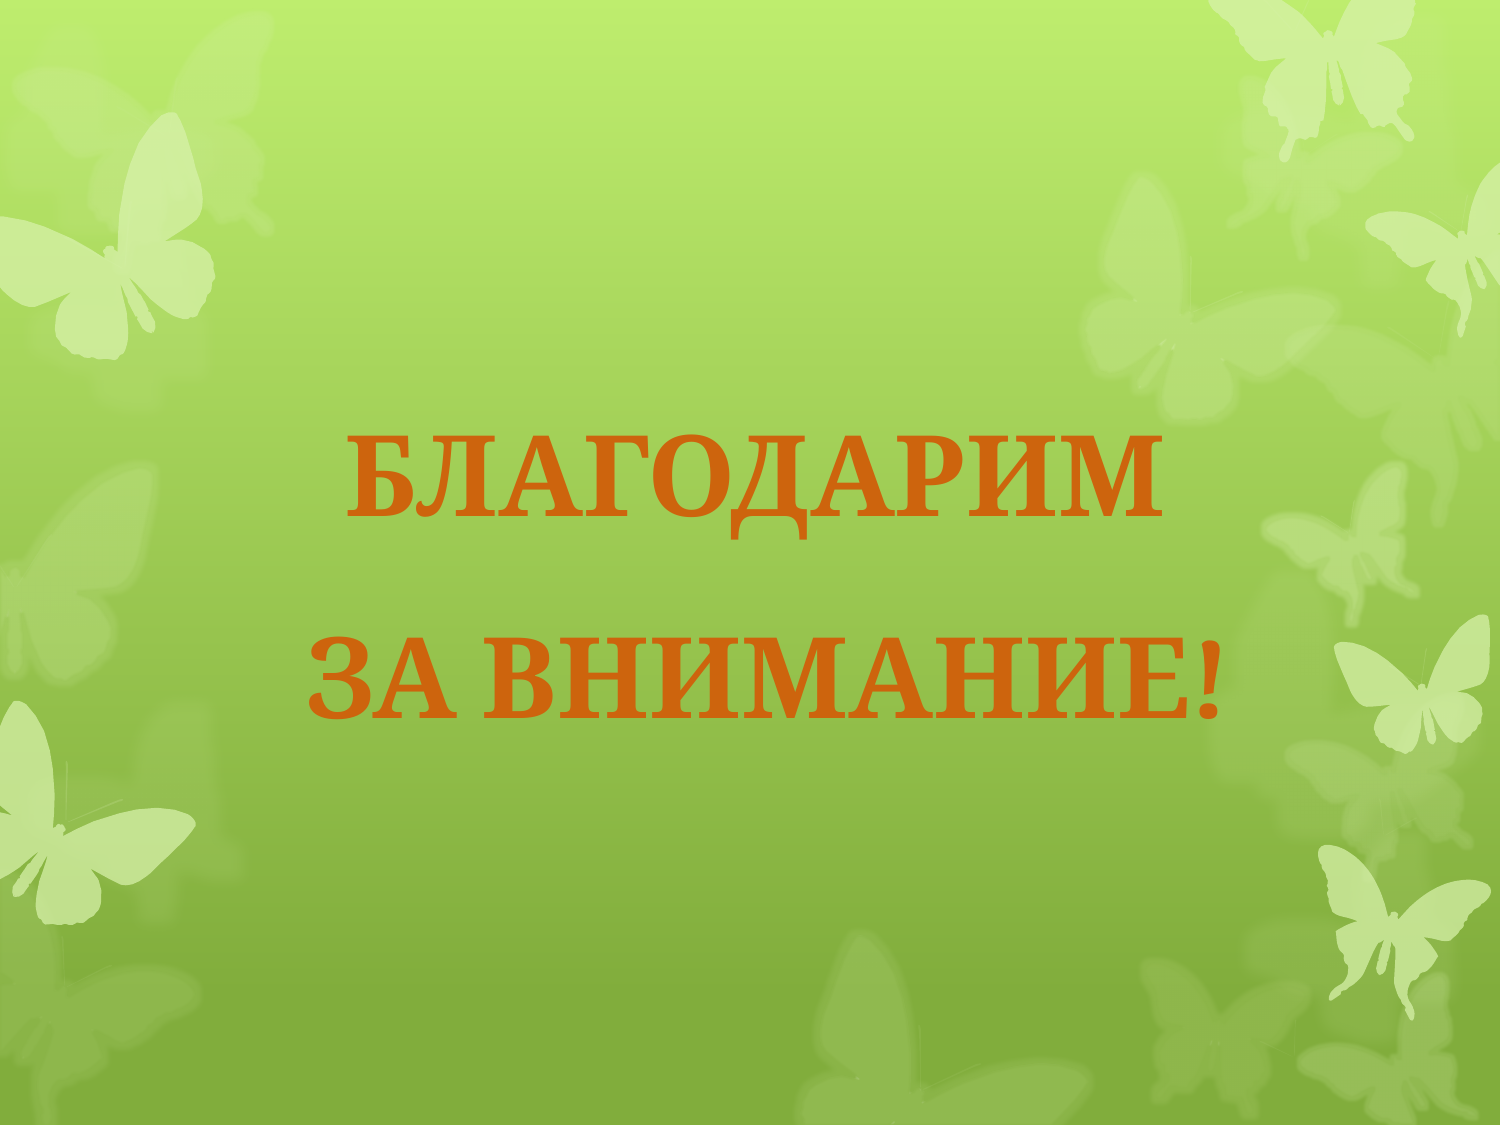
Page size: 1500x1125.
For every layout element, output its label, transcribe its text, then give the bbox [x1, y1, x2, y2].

title БЛАГОДАРИМ ЗА ВНИМАНИЕ! [182, 255, 1352, 823]
